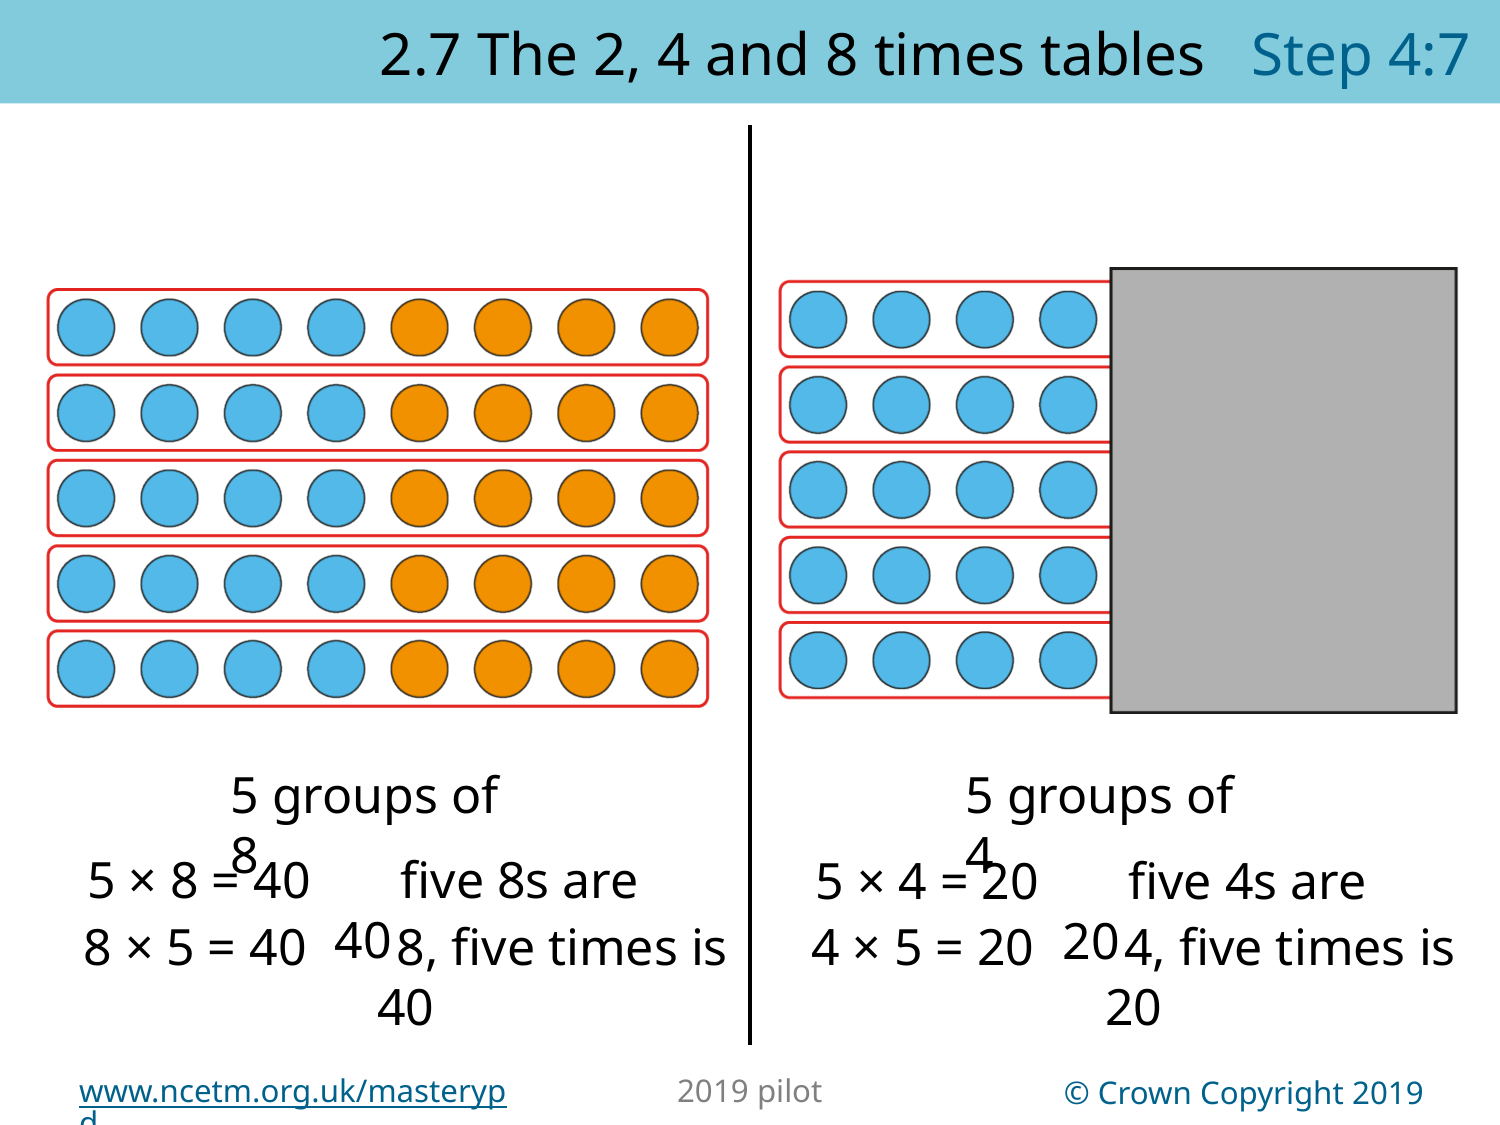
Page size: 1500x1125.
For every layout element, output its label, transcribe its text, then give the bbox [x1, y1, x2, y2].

text_box 5 groups of 4 [950, 755, 1275, 891]
list 2.7 The 2, 4 and 8 times tables Step 4:7 [0, 0, 1500, 104]
text_box 8 × 5 = 40 8, five times is 40 [57, 907, 745, 1043]
picture [0, 266, 749, 715]
text_box 4 × 5 = 20 4, five times is 20 [785, 908, 1483, 1044]
text_box 5 × 8 = 40 five 8s are 40 [57, 841, 669, 907]
text_box 5 groups of 8 [215, 755, 540, 841]
text_box 5 × 4 = 20 five 4s are 20 [785, 841, 1398, 908]
picture [751, 266, 1500, 715]
